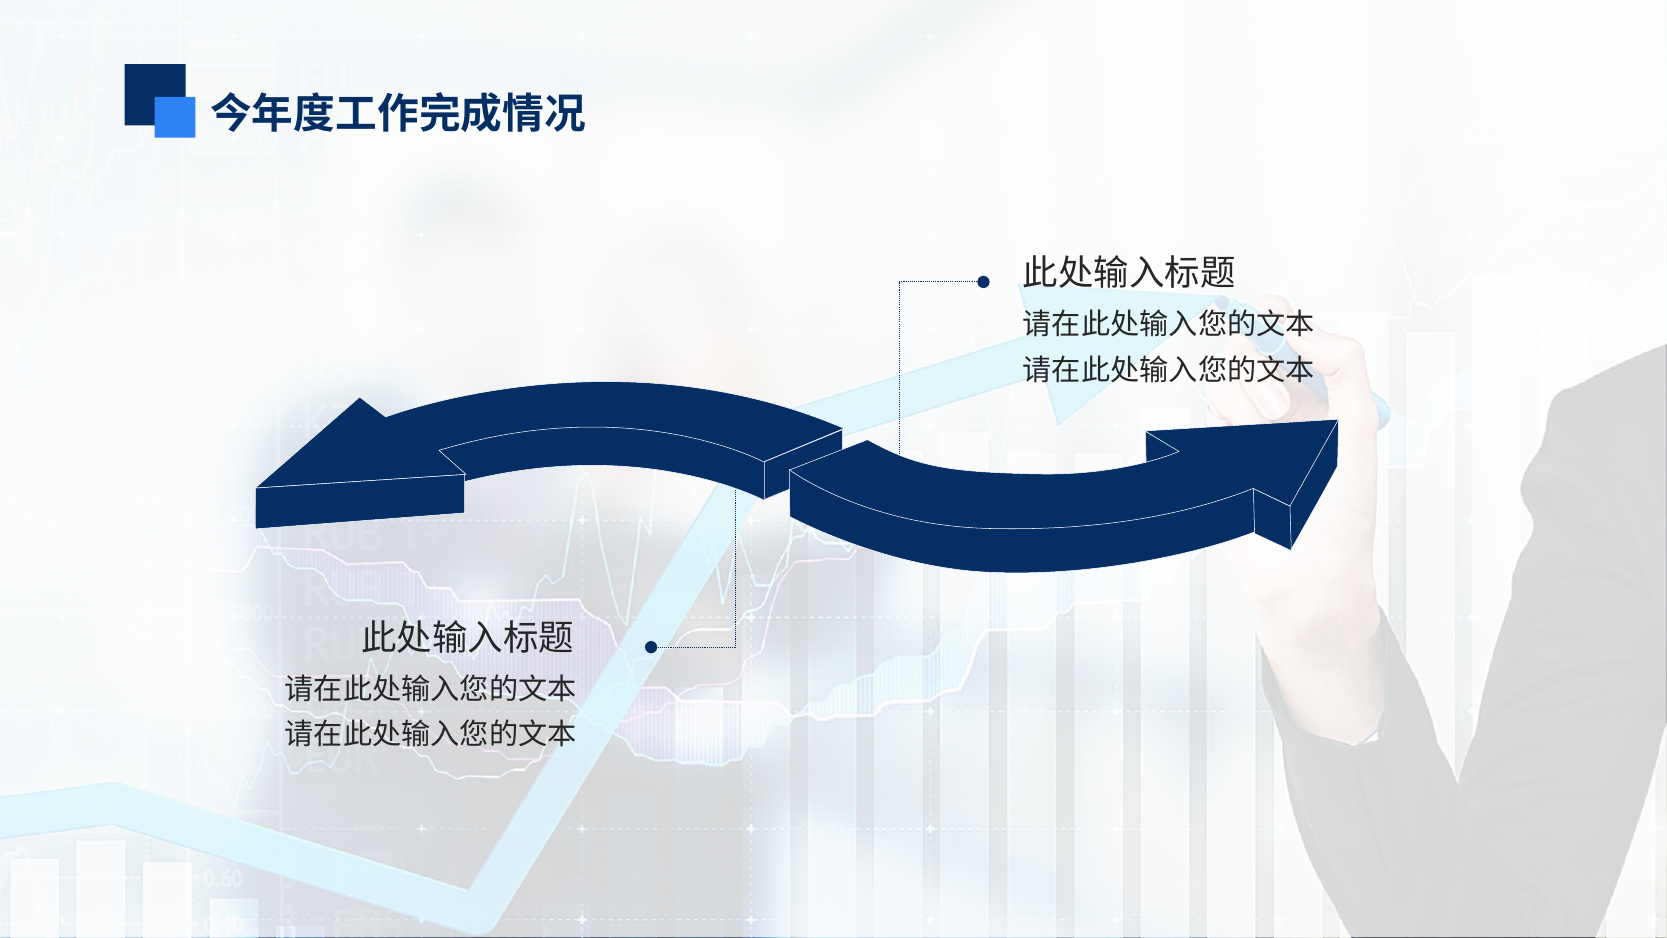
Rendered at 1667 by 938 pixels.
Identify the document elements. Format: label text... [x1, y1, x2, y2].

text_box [789, 419, 1339, 574]
text_box [153, 95, 197, 140]
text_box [1008, 242, 1355, 396]
text_box [899, 275, 990, 417]
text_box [254, 329, 845, 530]
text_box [270, 607, 617, 761]
text_box [123, 62, 188, 127]
text_box 今年度工作完成情况 [195, 78, 621, 144]
text_box [644, 536, 736, 654]
